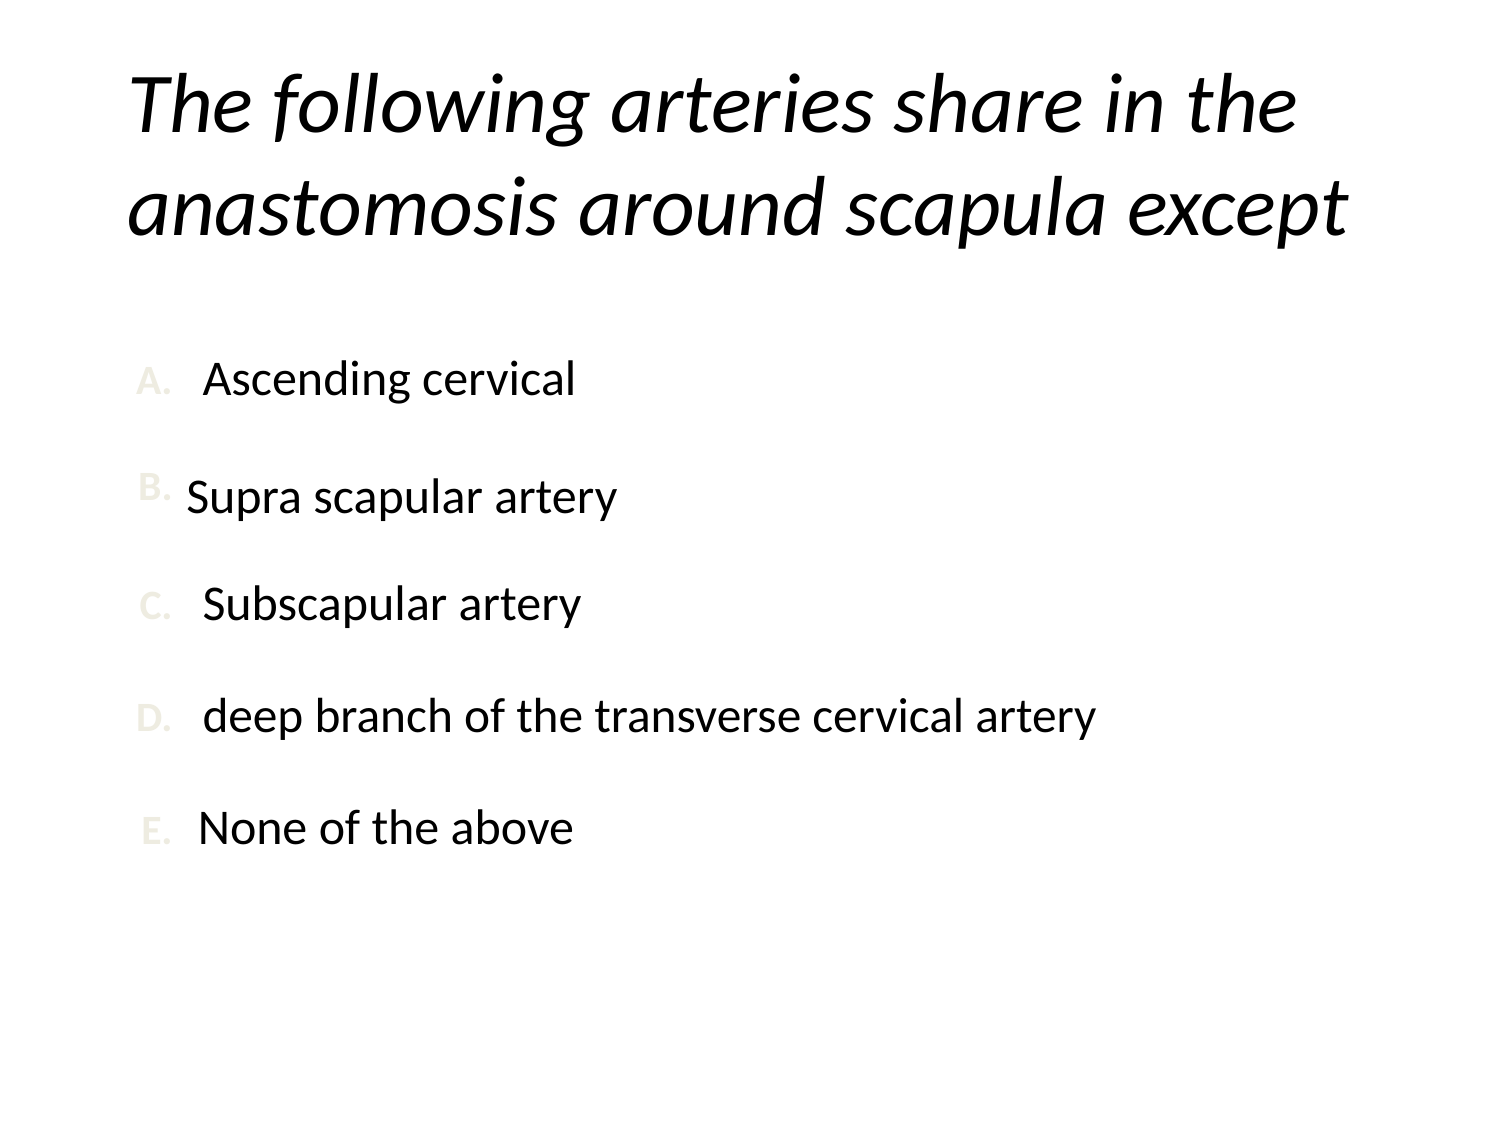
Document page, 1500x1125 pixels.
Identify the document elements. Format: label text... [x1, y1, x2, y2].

list Supra scapular artery [171, 456, 1334, 532]
list deep branch of the transverse cervical artery [187, 675, 1350, 750]
title The following arteries share in the anastomosis around scapula except [112, 37, 1375, 263]
list Ascending cervical [187, 337, 1350, 413]
list Subscapular artery [187, 562, 1350, 638]
list None of the above [183, 786, 1346, 862]
